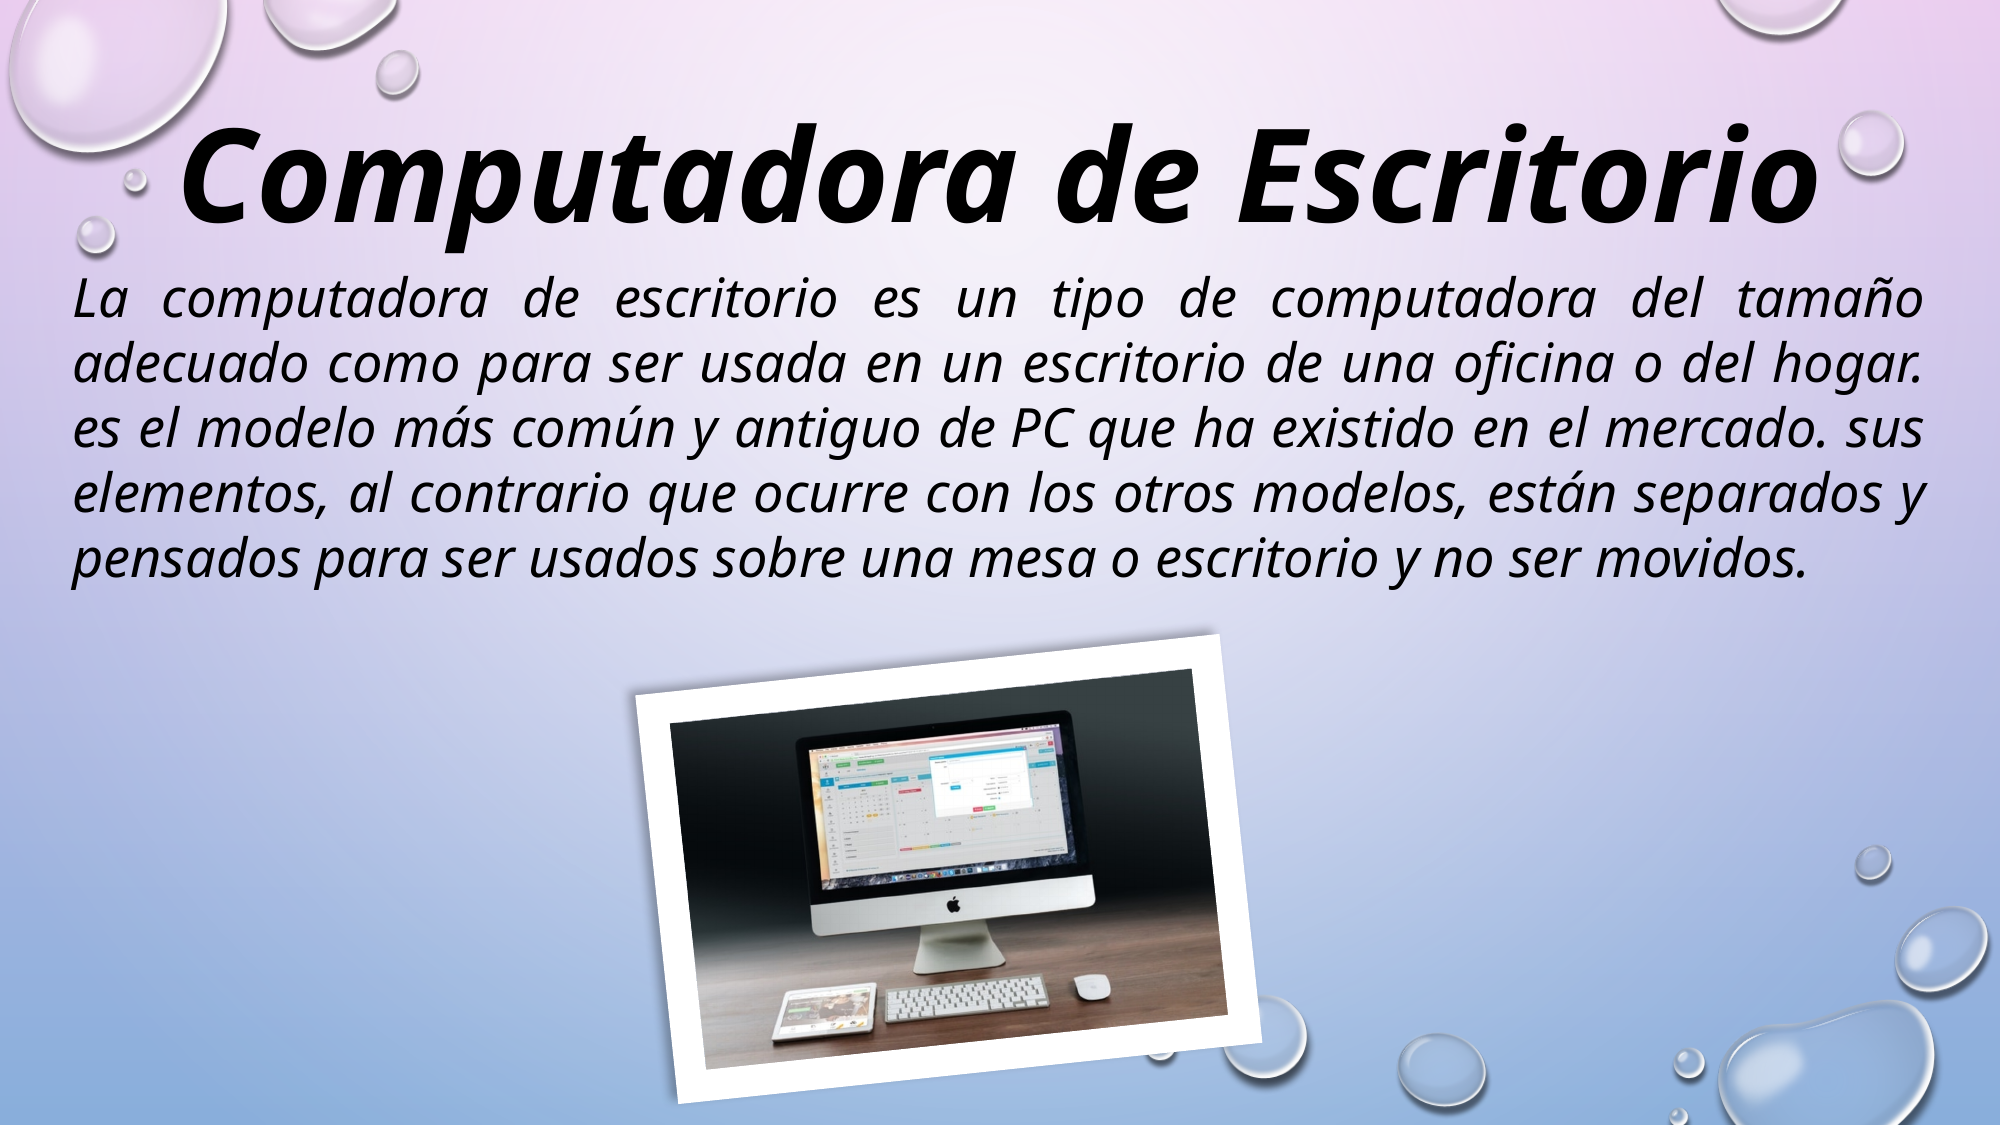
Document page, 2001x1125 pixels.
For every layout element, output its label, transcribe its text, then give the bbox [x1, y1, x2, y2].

list La computadora de escritorio es un tipo de computadora del tamaño adecuado como para ser usada en un escritorio de una oficina o del hogar. es el modelo más común y antiguo de PC que ha existido en el mercado. sus elementos, al contrario que ocurre con los otros modelos, están separados y pensados para ser usados sobre una mesa o escritorio y no ser movidos. [57, 255, 1943, 818]
picture [0, 0, 2000, 1125]
title Computadora de Escritorio [57, 67, 1943, 255]
